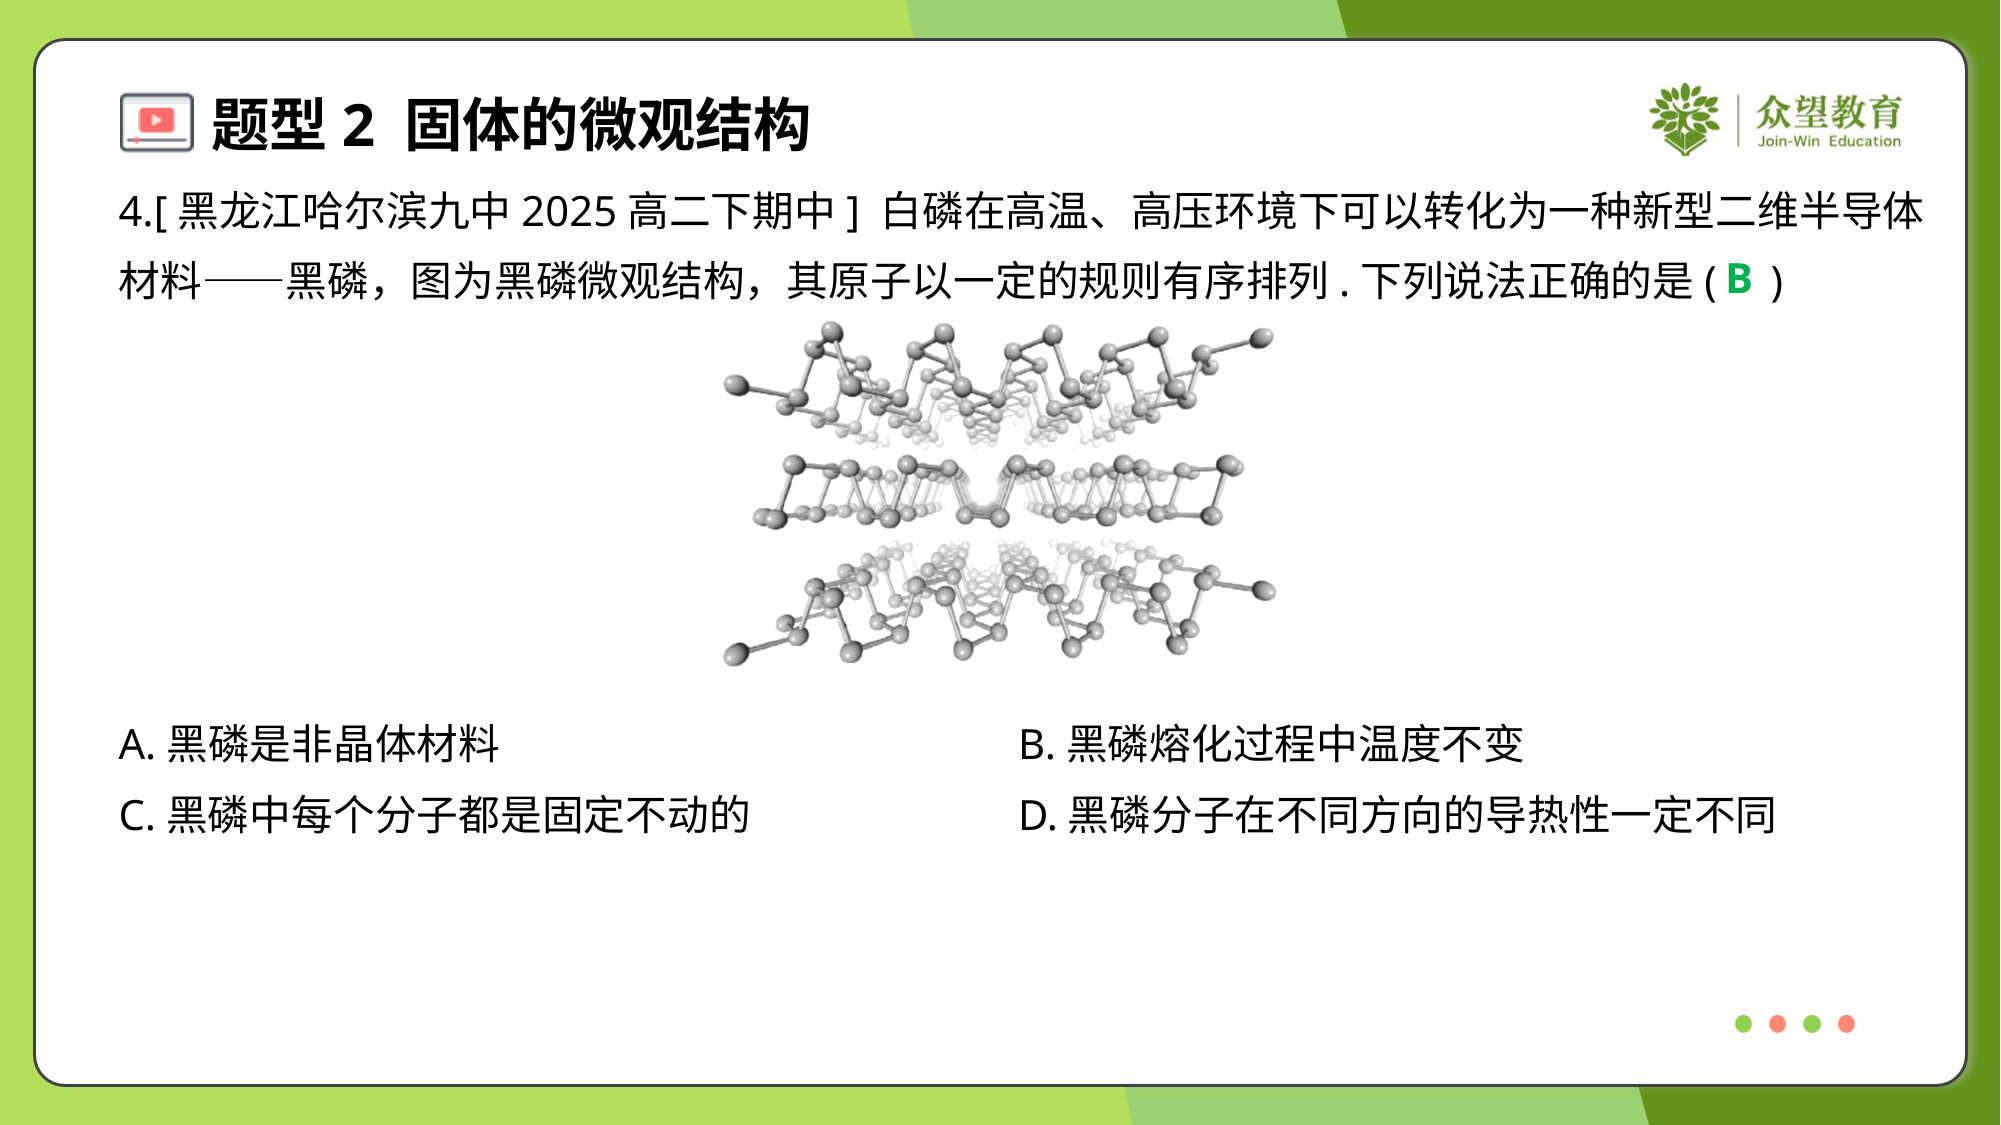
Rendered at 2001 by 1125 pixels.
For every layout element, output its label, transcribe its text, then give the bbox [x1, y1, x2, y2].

text_box 4.[黑龙江哈尔滨九中2025高二下期中] 白磷在高温、高压环境下可以转化为一种新型二维半导体 材料——黑磷，图为黑磷微观结构，其原子以一定的规则有序排列.下列说法正确的是( ) [118, 159, 1883, 298]
text_box B [1709, 231, 1769, 296]
picture [0, 0, 2000, 1125]
text_box A.黑磷是非晶体材料 B.黑磷熔化过程中温度不变 C.黑磷中每个分子都是固定不动的 D.黑磷分子在不同方向的导热性一定不同 [118, 693, 1883, 832]
